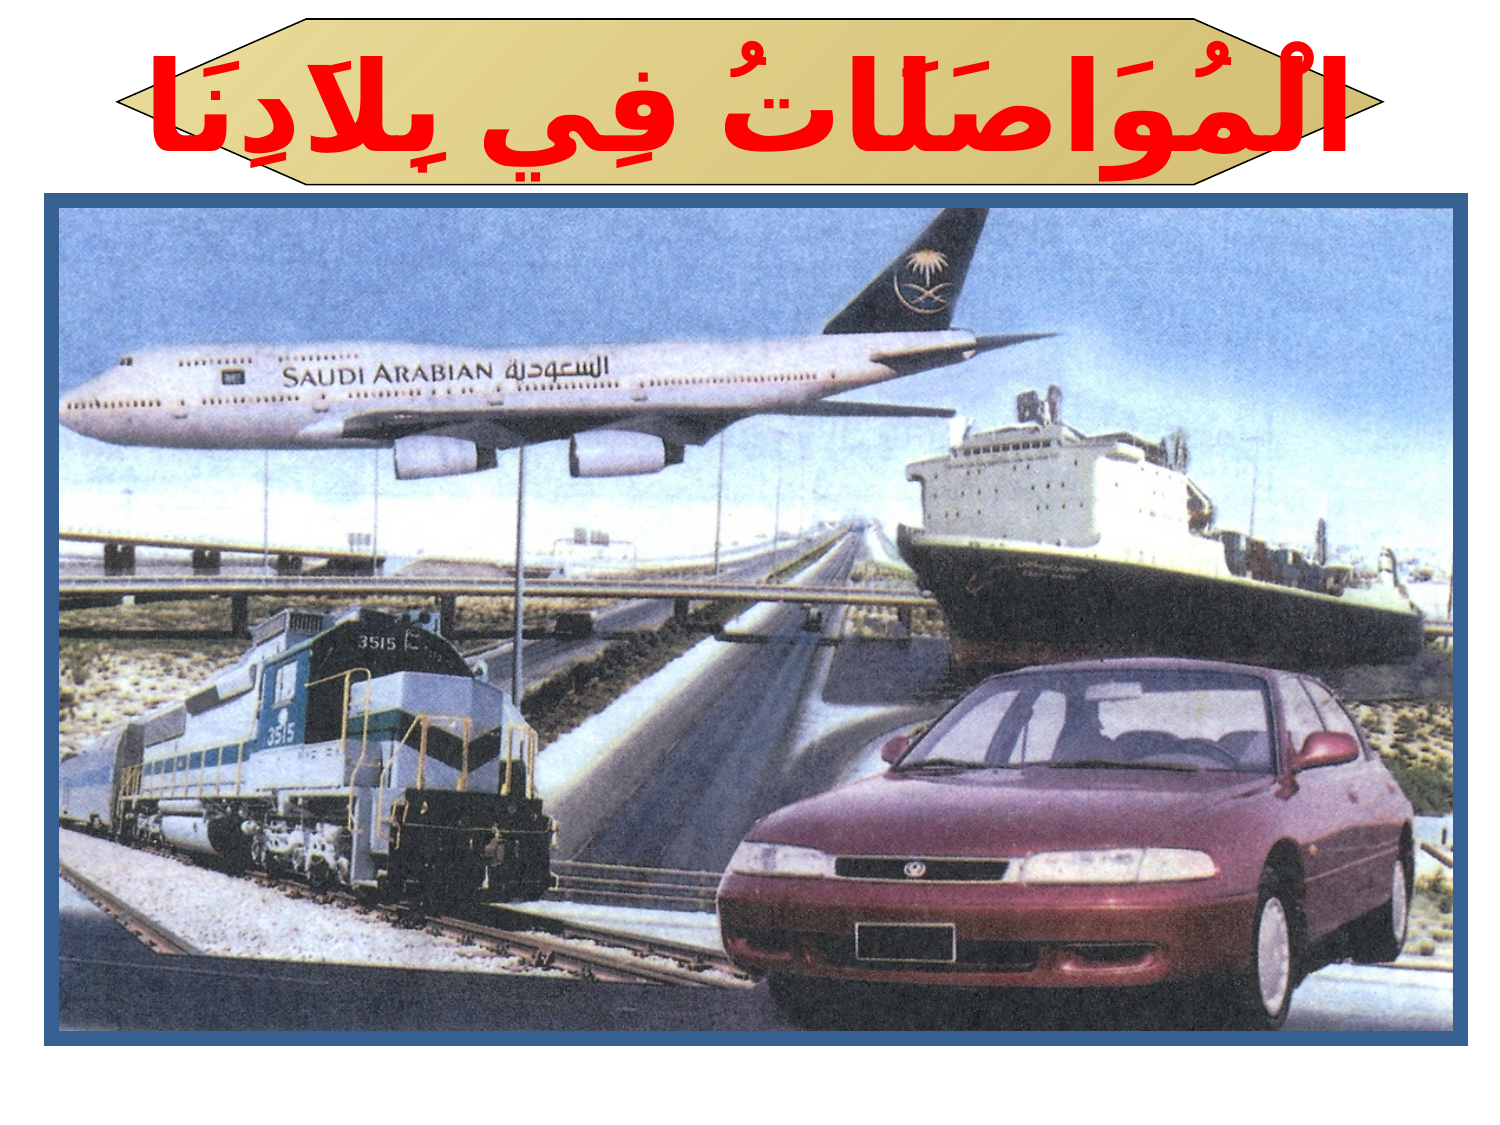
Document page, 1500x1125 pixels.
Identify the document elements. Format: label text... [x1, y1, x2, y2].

picture [58, 207, 1454, 1032]
text_box الْمُوَاصَلَاتُ فِي بِلاَدِنَا [117, 19, 1383, 185]
